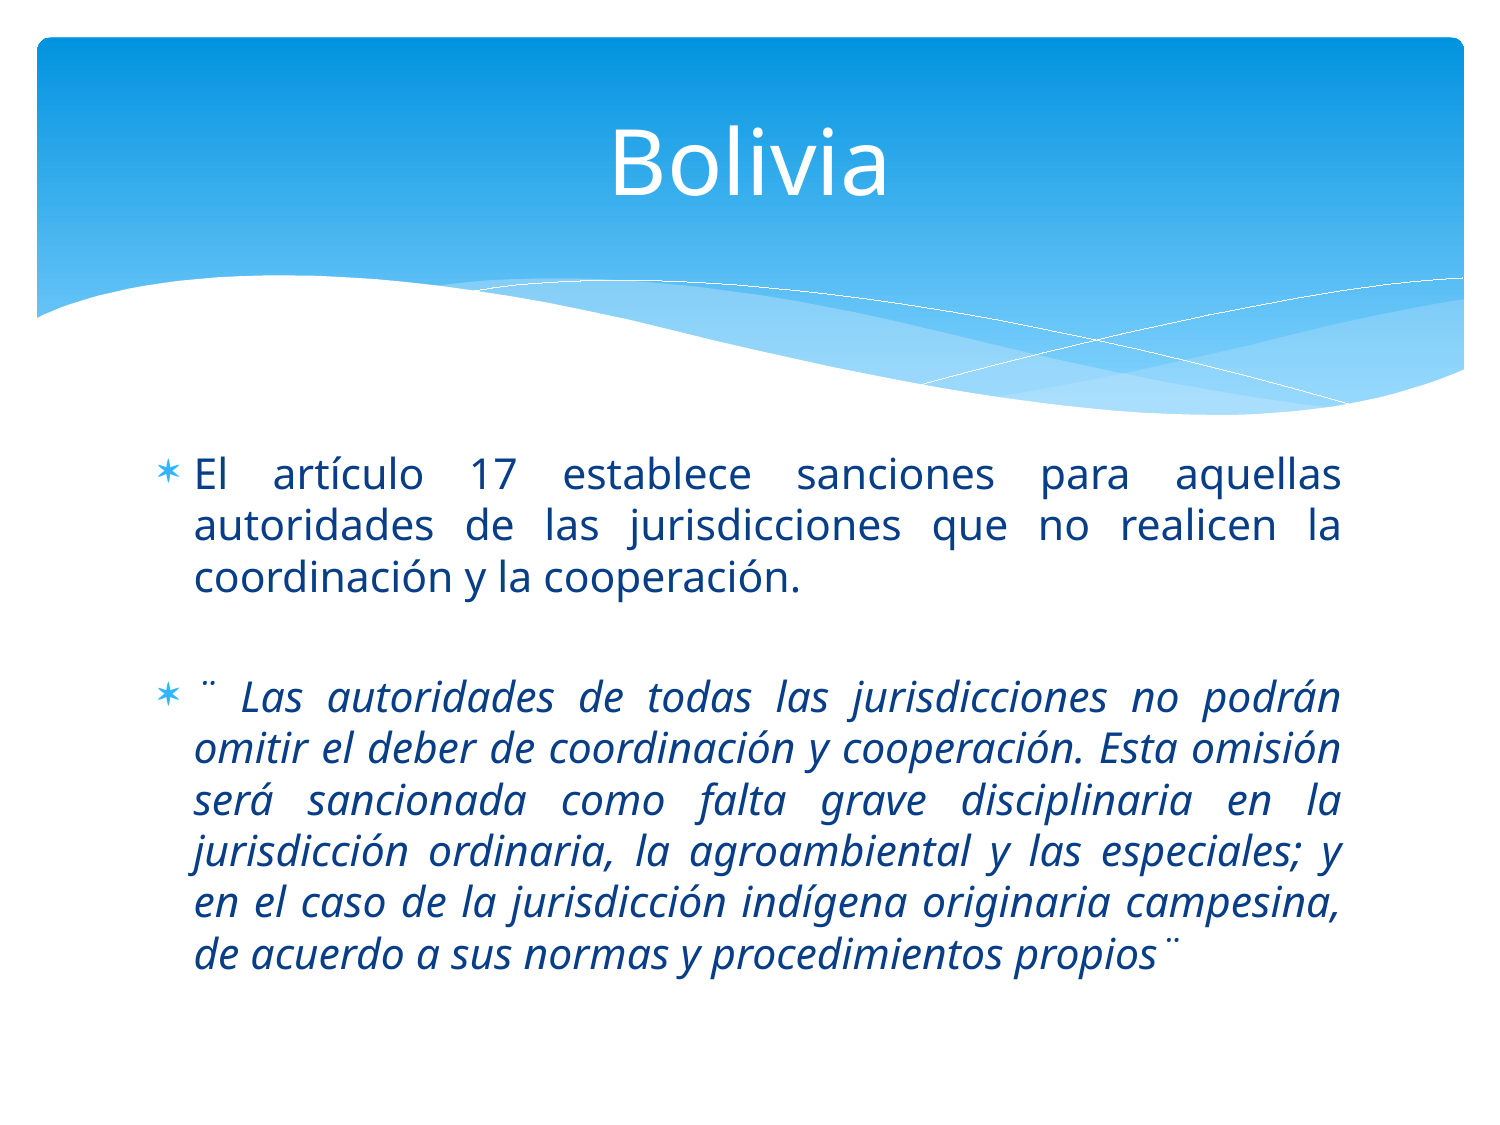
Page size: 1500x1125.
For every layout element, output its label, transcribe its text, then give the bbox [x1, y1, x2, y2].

list El artículo 17 establece sanciones para aquellas autoridades de las jurisdicciones que no realicen la coordinación y la cooperación. ¨ Las autoridades de todas las jurisdicciones no podrán omitir el deber de coordinación y cooperación. Esta omisión será sancionada como falta grave disciplinaria en la jurisdicción ordinaria, la agroambiental y las especiales; y en el caso de la jurisdicción indígena originaria campesina, de acuerdo a sus normas y procedimientos propios¨ [143, 438, 1359, 1005]
title Bolivia [75, 55, 1425, 261]
